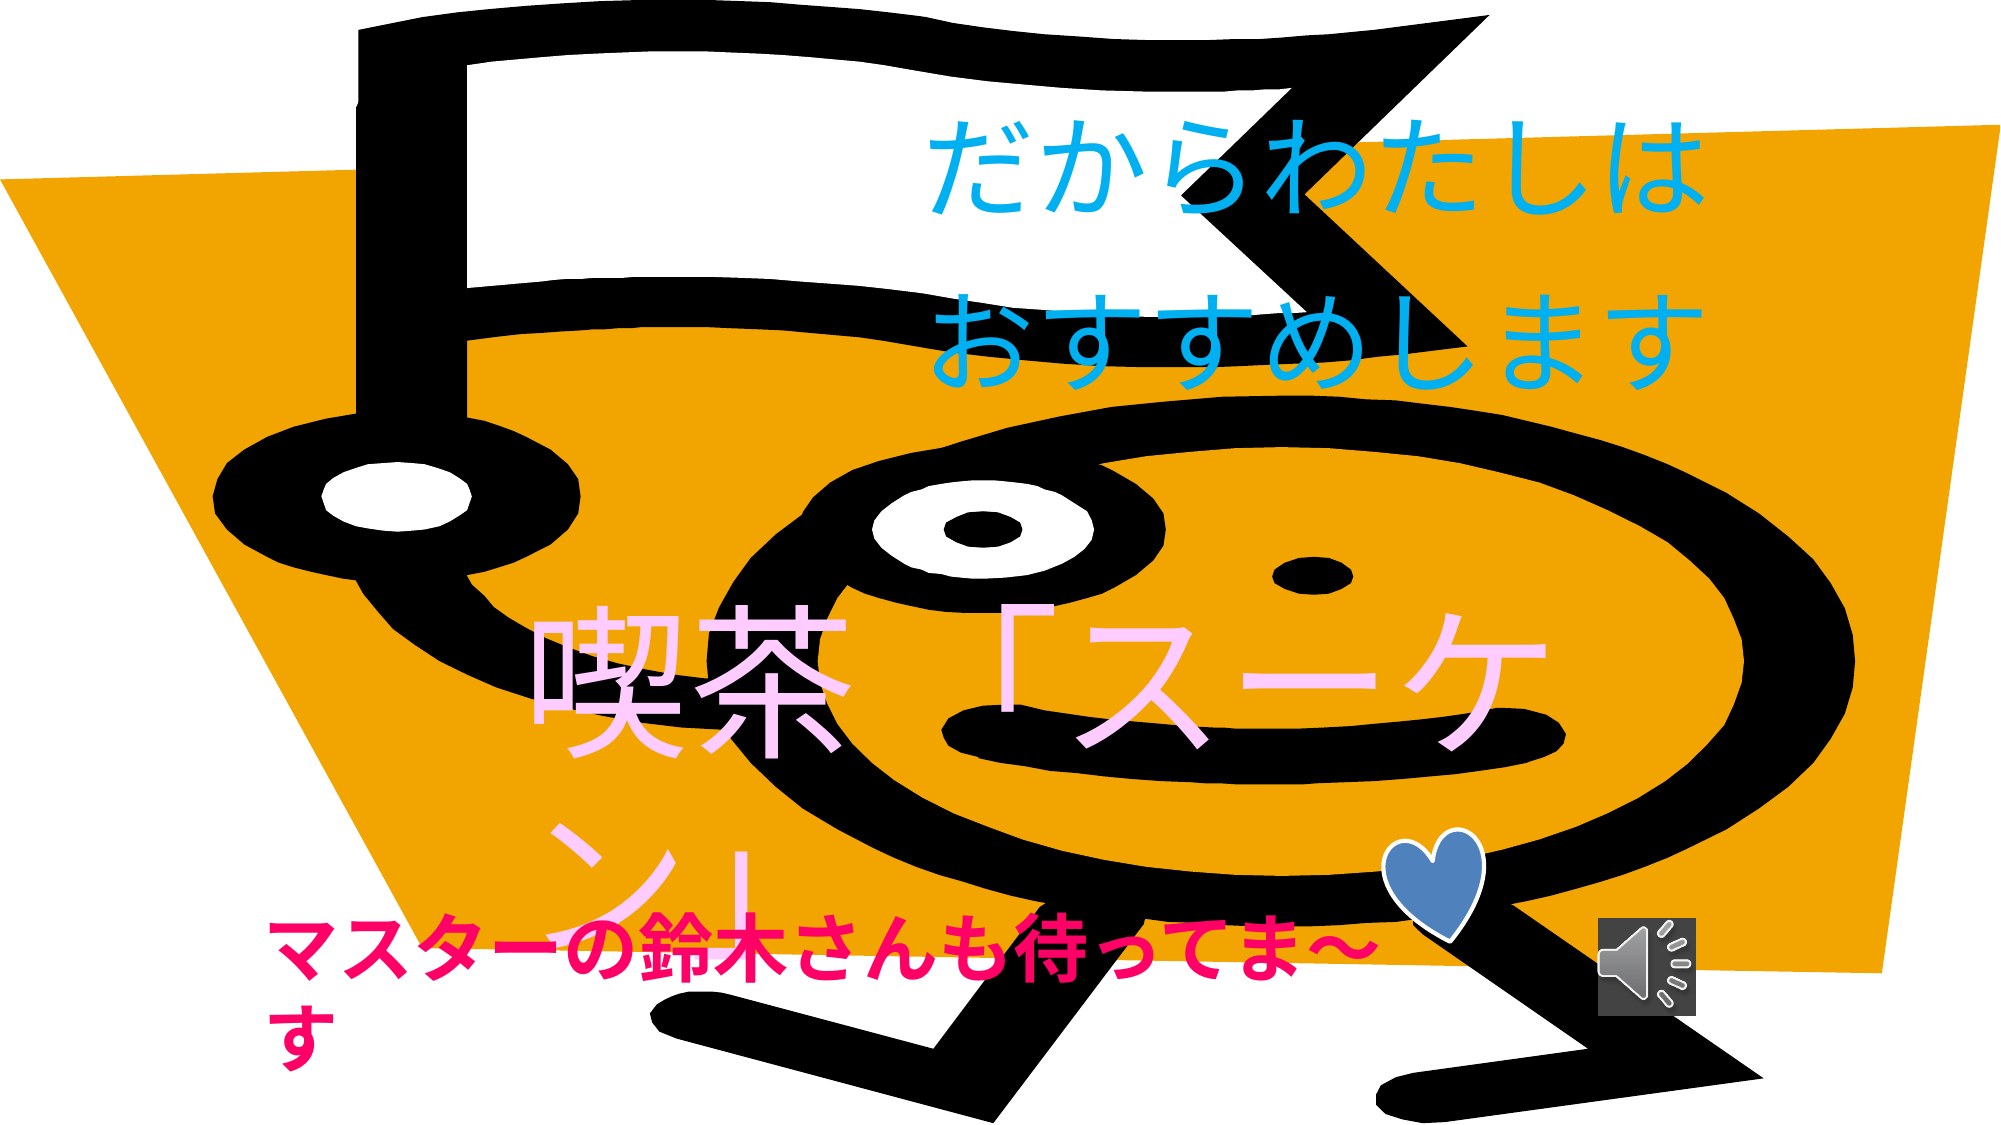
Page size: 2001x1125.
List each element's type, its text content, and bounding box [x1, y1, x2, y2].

picture [1596, 916, 1698, 1018]
text_box マスターの鈴木さんも待ってま～す [248, 894, 1425, 1000]
text_box [1381, 827, 1487, 944]
text_box 喫茶 「スーケン」 [511, 572, 1756, 776]
text_box だからわたしは おすすめします [787, 90, 1846, 374]
